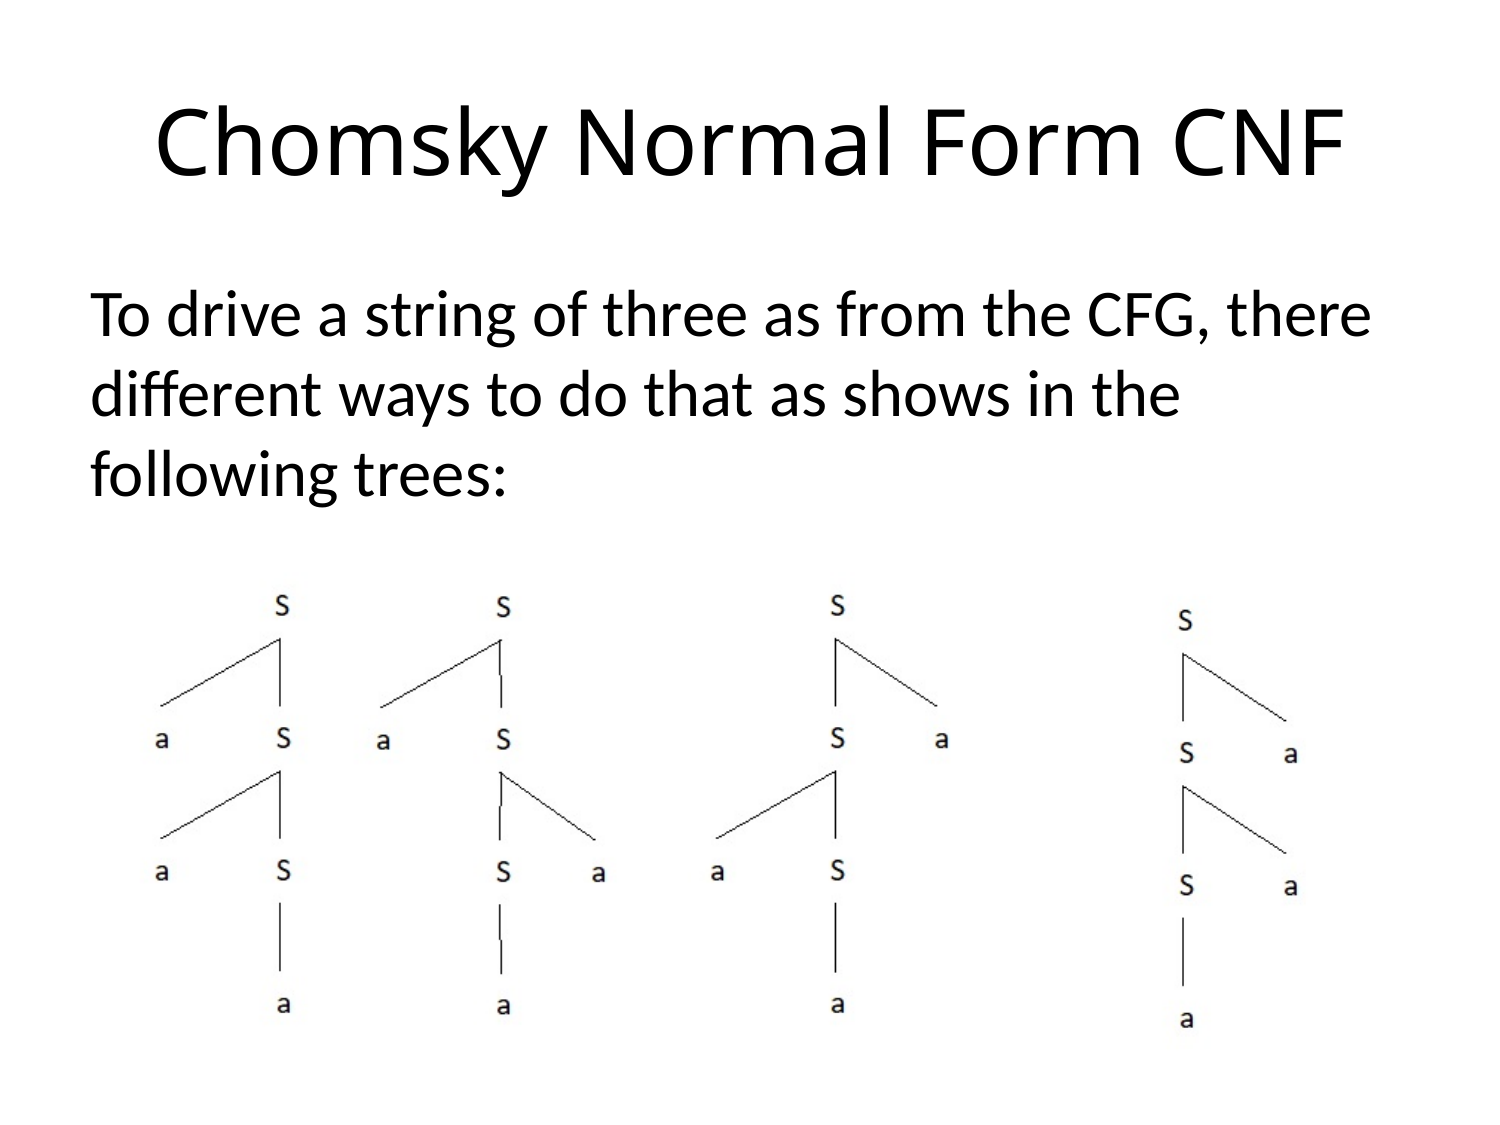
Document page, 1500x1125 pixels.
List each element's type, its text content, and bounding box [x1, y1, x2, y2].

title Chomsky Normal Form CNF [75, 45, 1425, 233]
list To drive a string of three as from the CFG, there different ways to do that as shows in the following trees: [75, 262, 1425, 548]
picture [70, 549, 1438, 1081]
